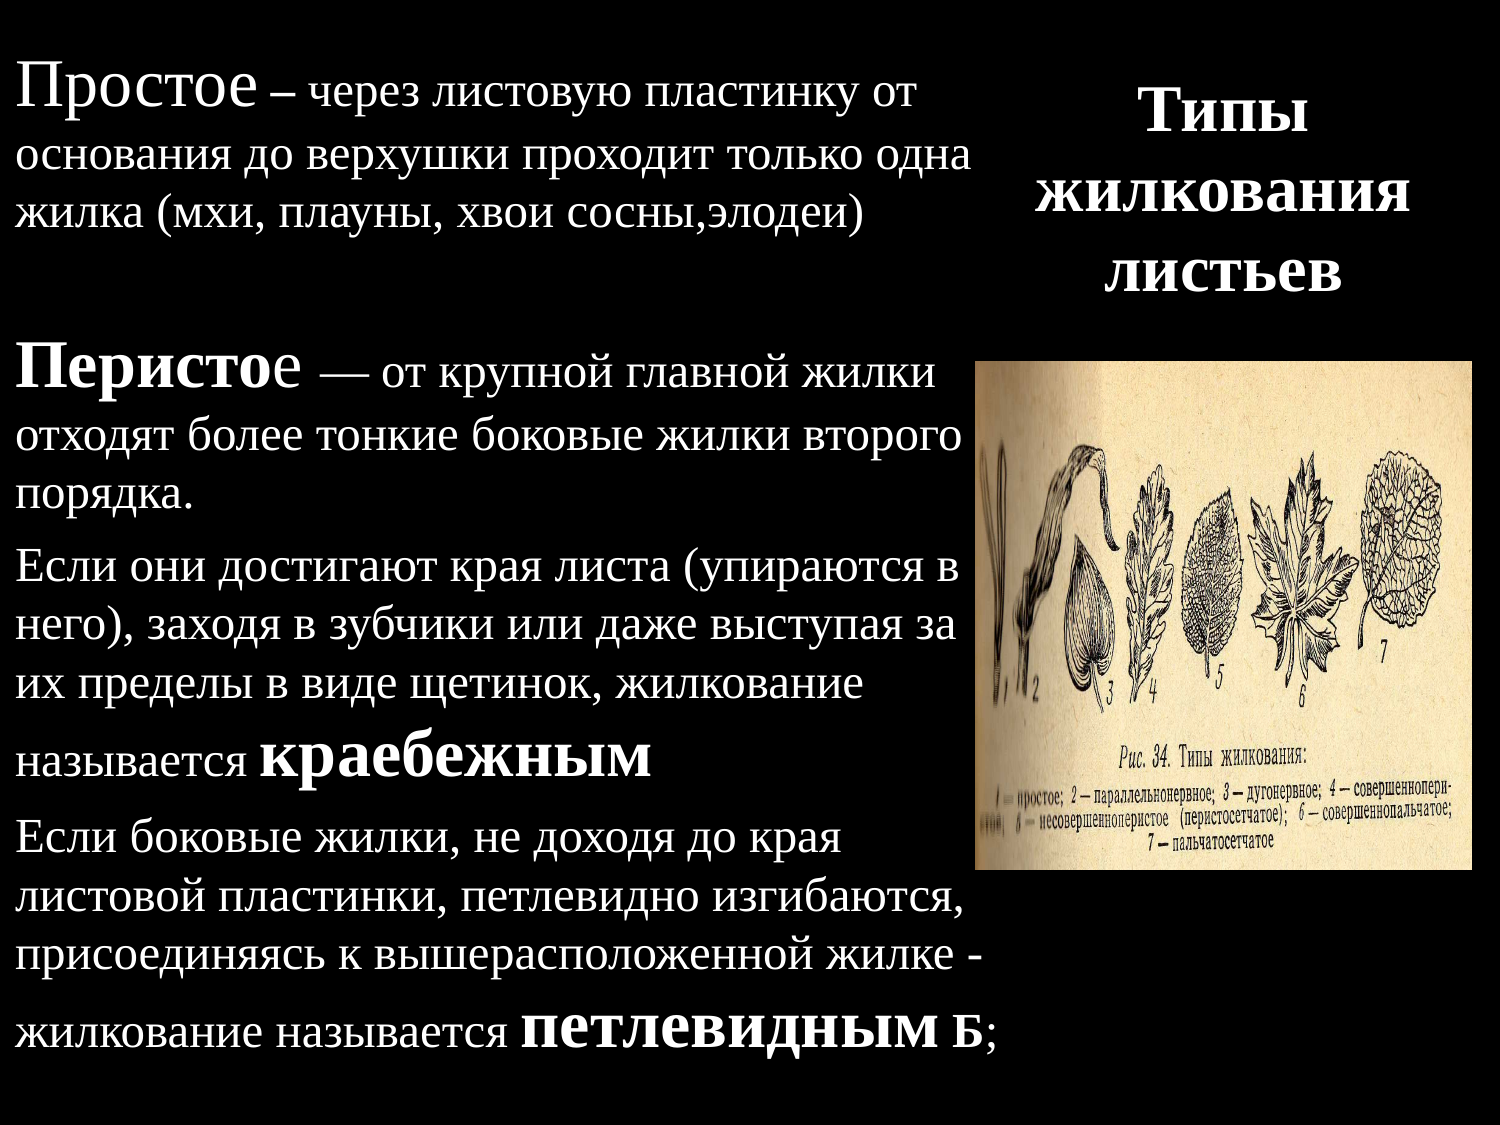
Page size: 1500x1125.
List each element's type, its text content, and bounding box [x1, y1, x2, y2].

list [975, 361, 1473, 870]
title Типы жилкования листьев [1034, 30, 1472, 339]
list Простое – через листовую пластинку от основания до верхушки проходит только одна жилка (мхи, плауны, хвои сосны,элодеи) Перистое — от крупной главной жилки отходят более тонкие боковые жилки второго порядка. Если они достигают края листа (упираются в не­го), заходя в зубчики или даже выступая за их пределы в виде щетинок, жилкование называется краебежным Если боковые жилки, не доходя до края листовой пластинки, петлевидно изгибаются, присоединяясь к выше­расположенной жилке - жилкование называется петлевидным Б; [0, 30, 1034, 1125]
